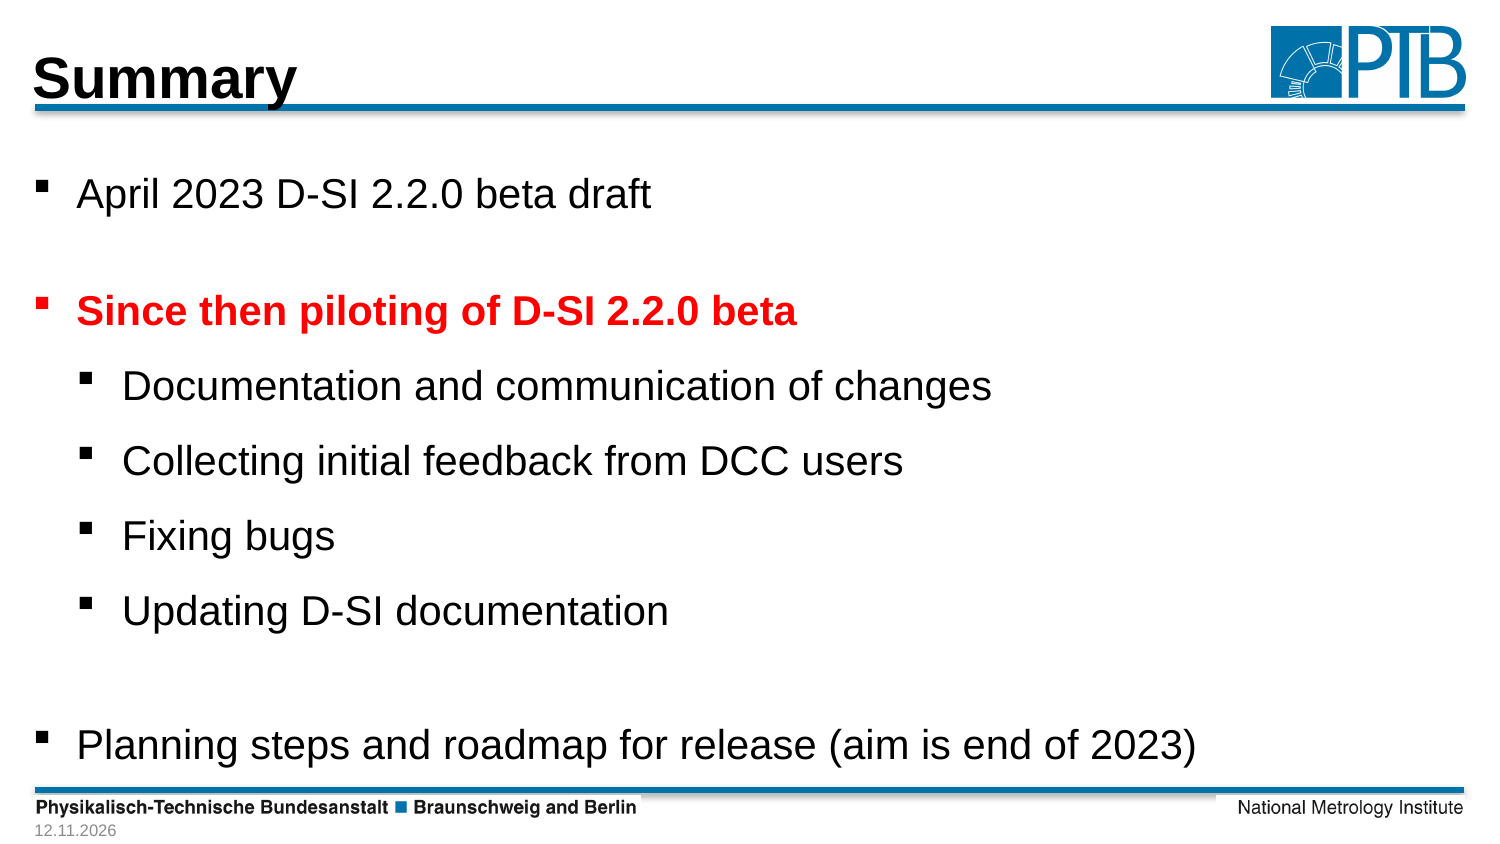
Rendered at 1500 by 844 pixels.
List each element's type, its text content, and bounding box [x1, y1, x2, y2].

list April 2023 D-SI 2.2.0 beta draft Since then piloting of D-SI 2.2.0 beta Documentation and communication of changes Collecting initial feedback from DCC users Fixing bugs Updating D-SI documentation Planning steps and roadmap for release (aim is end of 2023) [17, 159, 1459, 780]
picture [1459, 26, 1467, 75]
picture [1216, 795, 1465, 819]
picture [1459, 80, 1467, 98]
picture [33, 795, 641, 815]
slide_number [19, 815, 669, 844]
title Summary [17, 26, 1459, 123]
